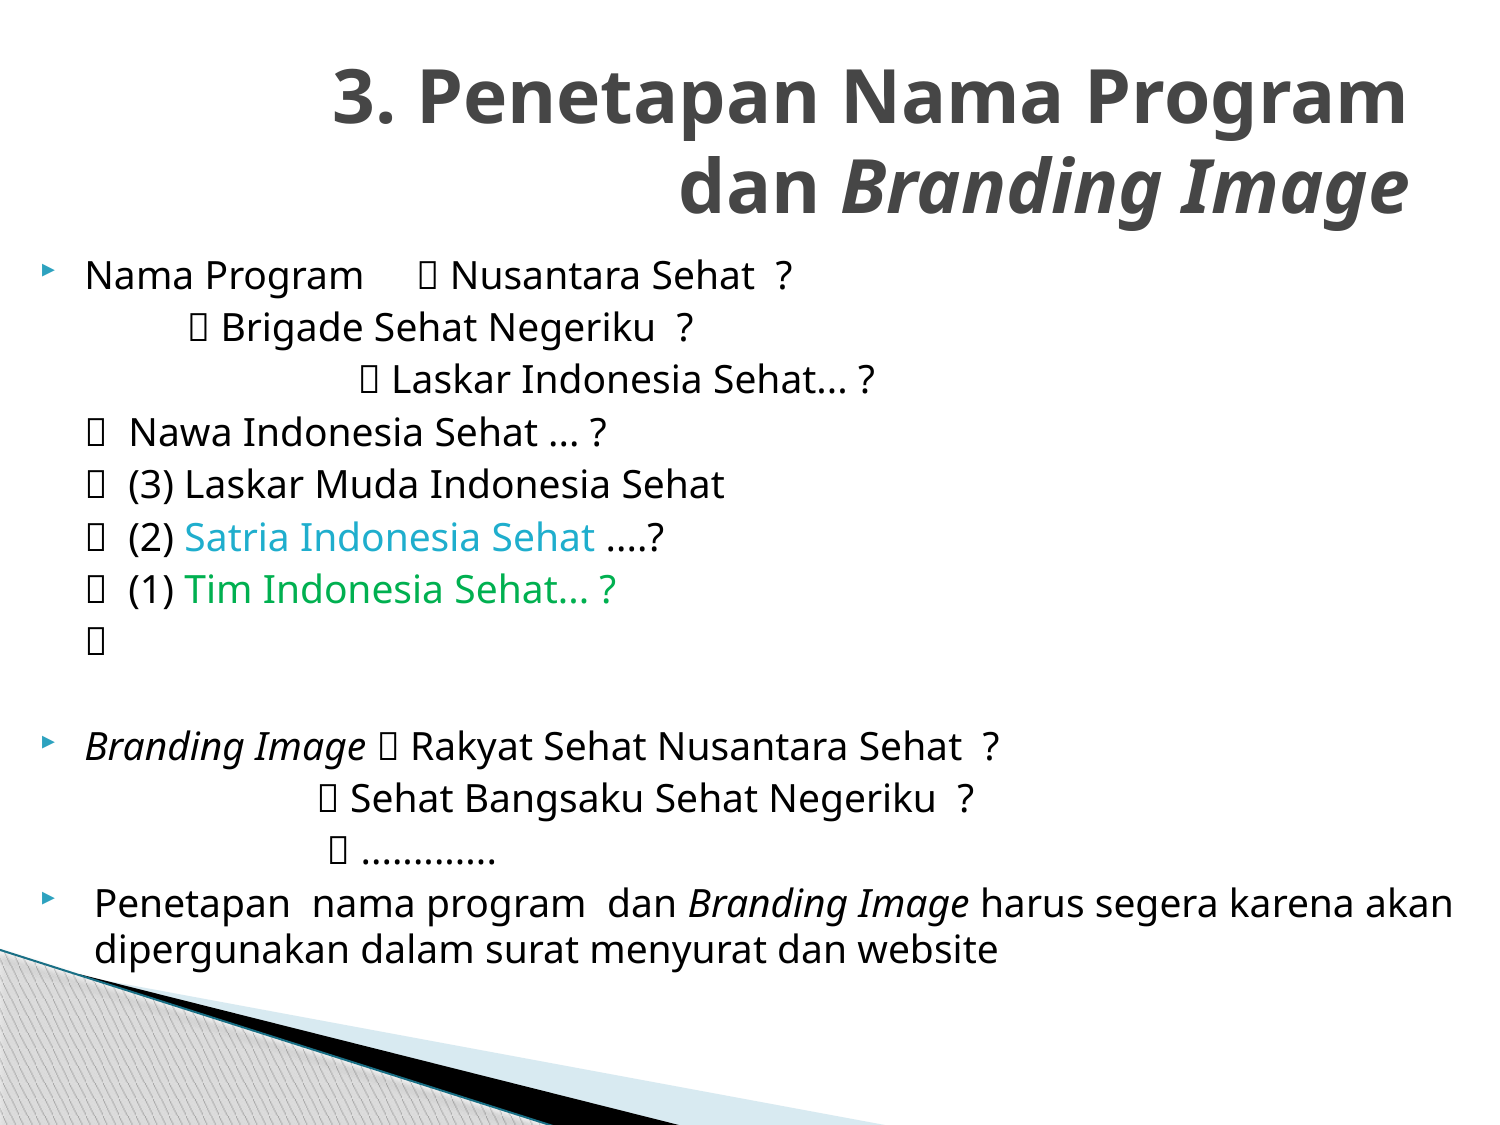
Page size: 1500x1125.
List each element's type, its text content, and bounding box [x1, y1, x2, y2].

title 3. Penetapan Nama Program dan Branding Image [212, 45, 1425, 233]
list Nama Program  Nusantara Sehat ?  Brigade Sehat Negeriku ?  Laskar Indonesia Sehat... ?  Nawa Indonesia Sehat ... ?  (3) Laskar Muda Indonesia Sehat  (2) Satria Indonesia Sehat ....?  (1) Tim Indonesia Sehat... ?  Branding Image  Rakyat Sehat Nusantara Sehat ?  Sehat Bangsaku Sehat Negeriku ?  ............. Penetapan nama program dan Branding Image harus segera karena akan dipergunakan dalam surat menyurat dan website [24, 243, 1475, 986]
